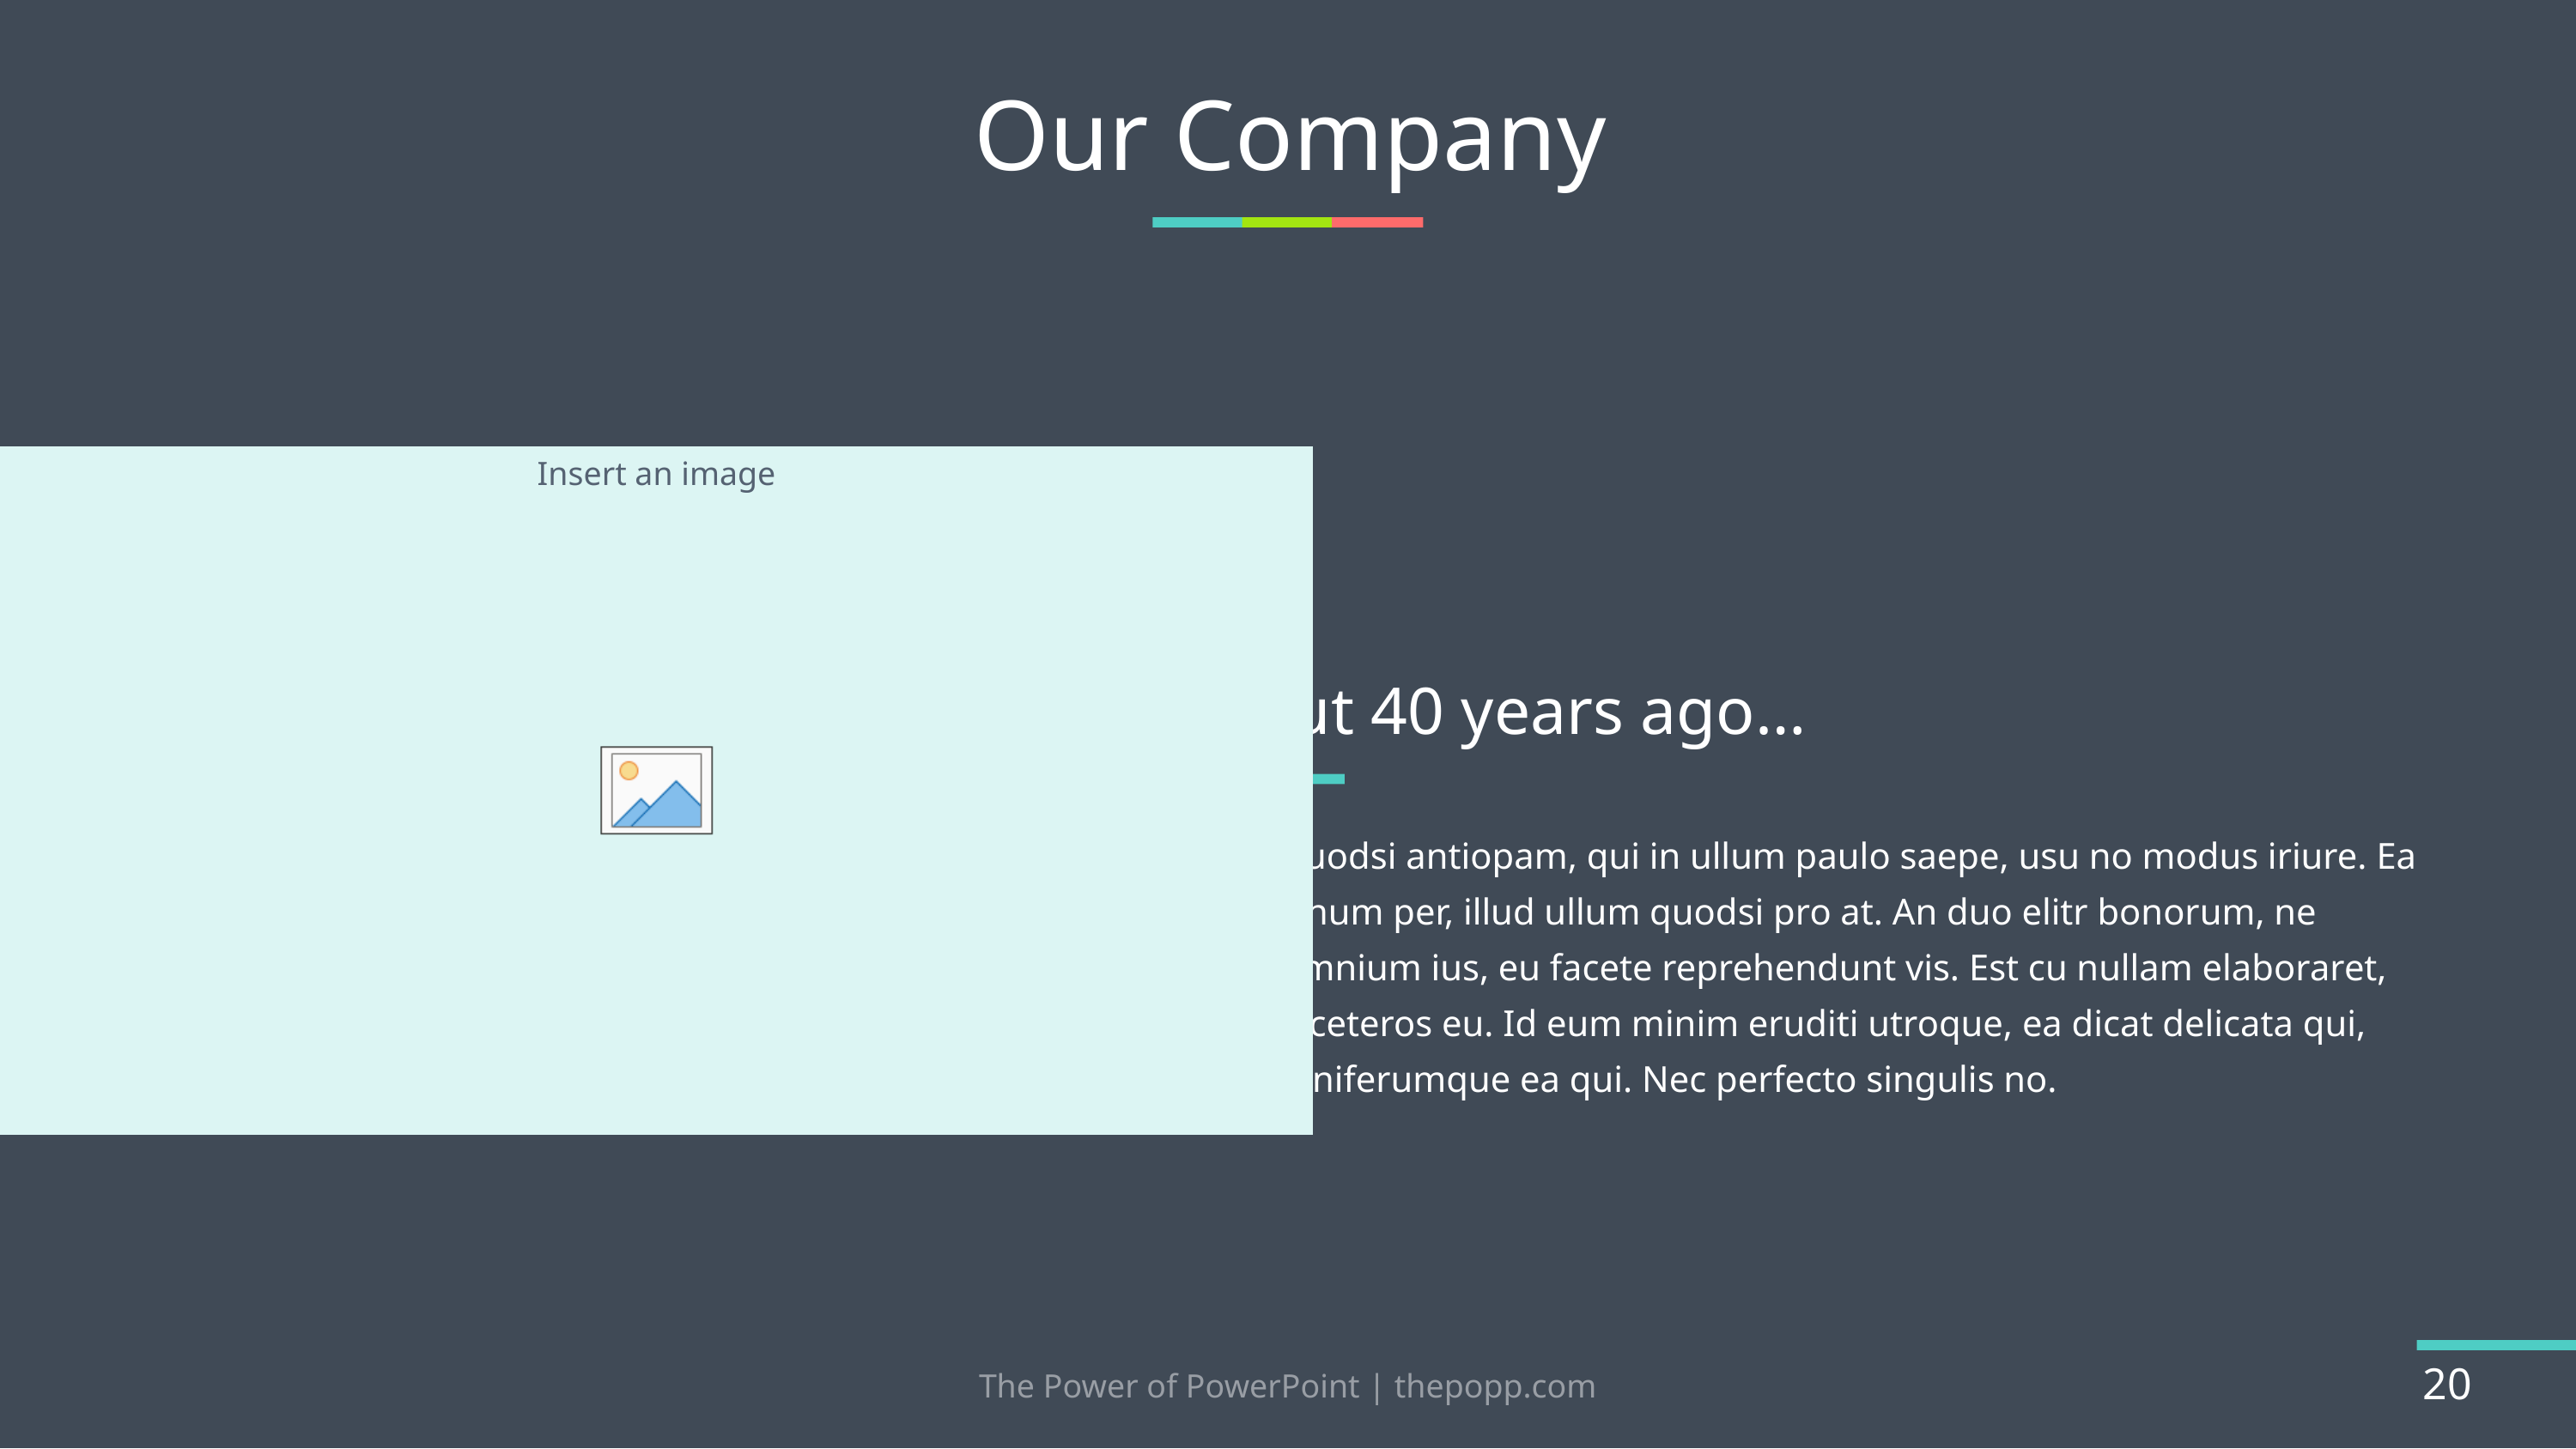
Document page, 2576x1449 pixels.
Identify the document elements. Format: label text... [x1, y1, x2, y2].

footer The Power of PowerPoint | thepopp.com [853, 1349, 1723, 1427]
slide_number 20 [2409, 1351, 2576, 1421]
title Our Company [69, 49, 2512, 230]
list About 40 years ago… [1314, 656, 2433, 761]
list Vel an quodsi antiopam, qui in ullum paulo saepe, usu no modus iriure. Ea sale alienum per, illud ullum quodsi pro at. An duo elitr bonorum, ne modo omnium ius, eu facete reprehendunt vis. Est cu nullam elaboraret, vis case ceteros eu. Id eum minim eruditi utroque, ea dicat delicata qui, iusto signiferumque ea qui. Nec perfecto singulis no. [1314, 814, 2433, 1135]
picture [0, 446, 1314, 1135]
